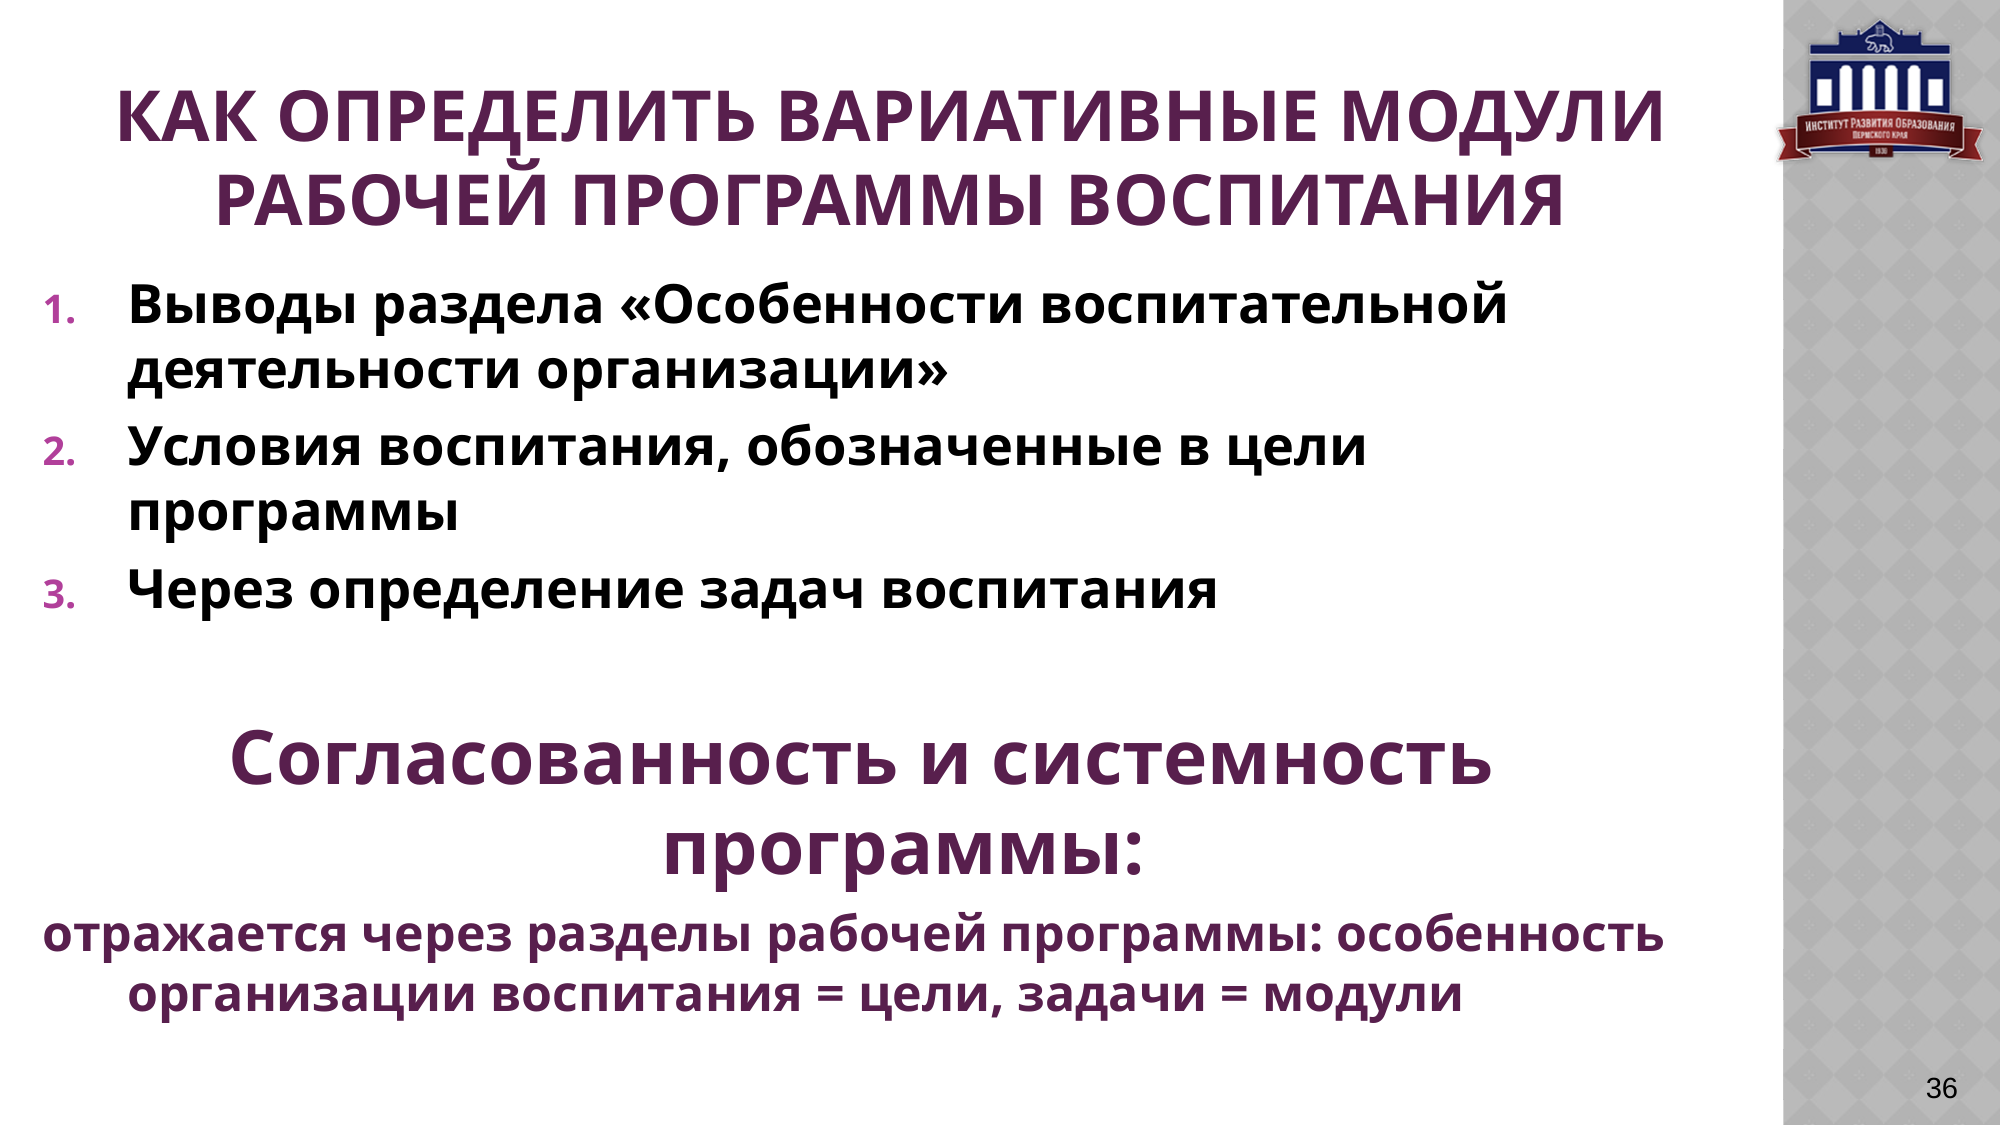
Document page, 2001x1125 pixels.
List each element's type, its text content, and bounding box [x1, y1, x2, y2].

list Выводы раздела «Особенности воспитательной деятельности организации» Условия воспитания, обозначенные в цели программы Через определение задач воспитания Согласованность и системность программы: отражается через разделы рабочей программы: особенность организации воспитания = цели, задачи = модули [27, 261, 1715, 1057]
title Как определить вариативные модули рабочей программы воспитания [99, 52, 1684, 240]
picture [1771, 12, 1988, 168]
